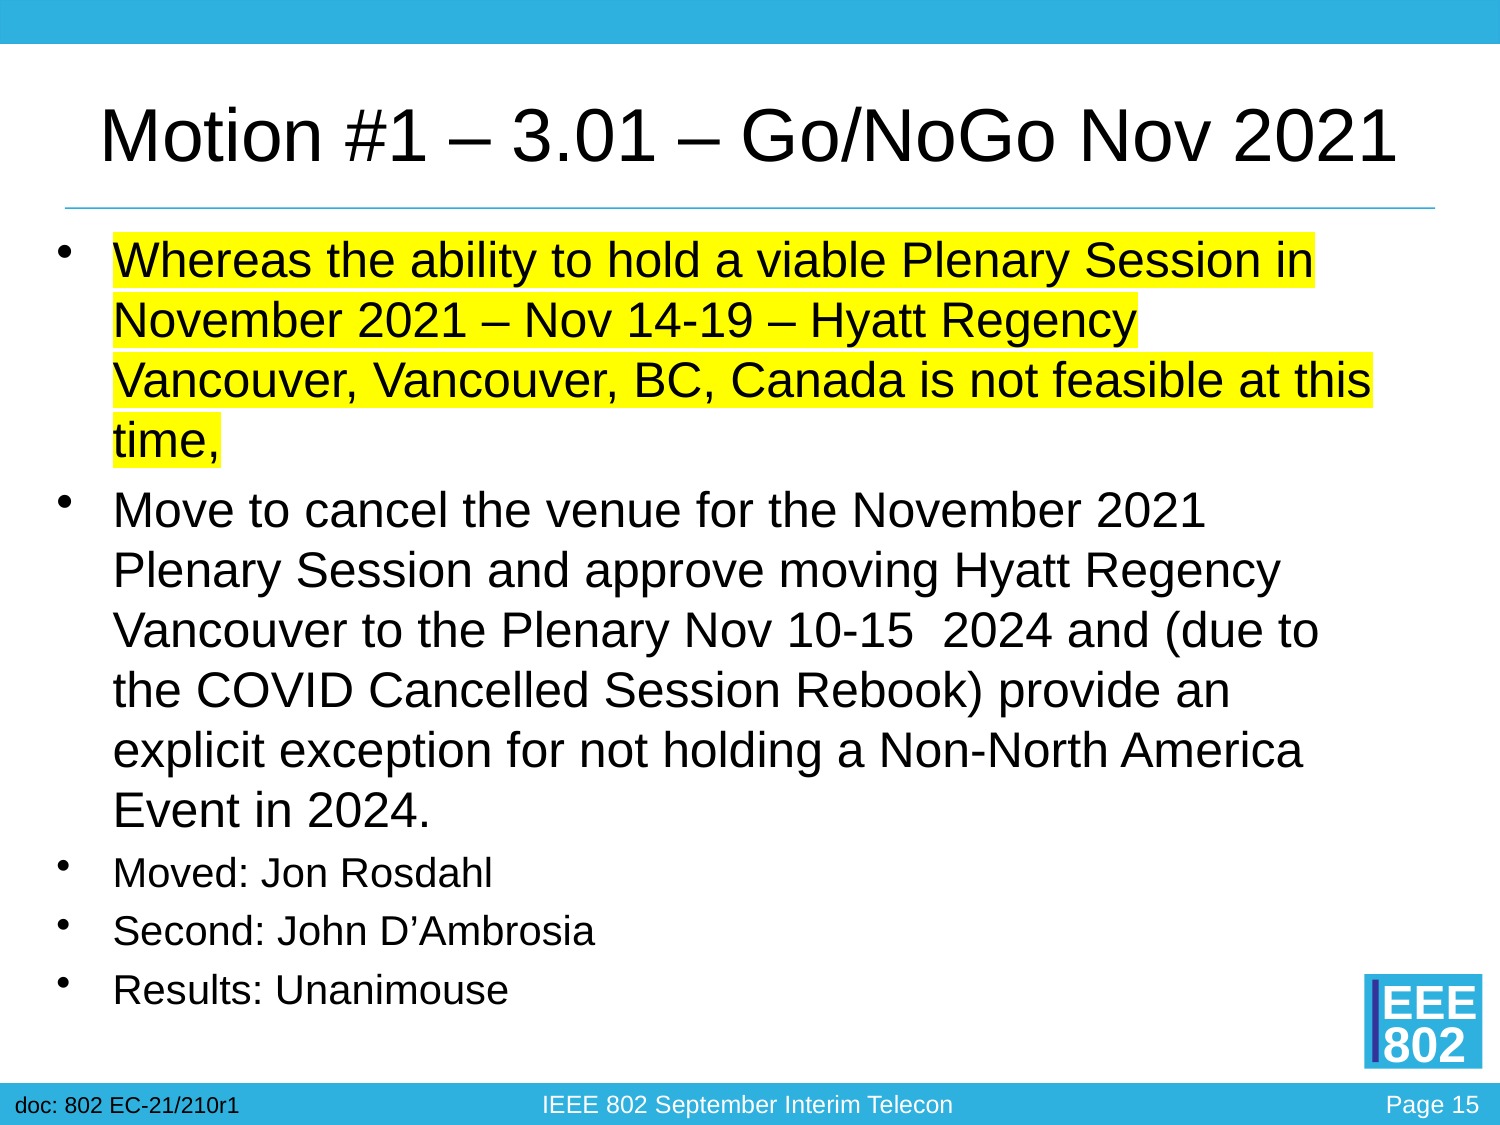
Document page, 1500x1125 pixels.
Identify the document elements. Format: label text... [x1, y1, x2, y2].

title Motion #1 – 3.01 – Go/NoGo Nov 2021 [75, 66, 1425, 197]
list Whereas the ability to hold a viable Plenary Session in November 2021 – Nov 14-19 – Hyatt Regency Vancouver, Vancouver, BC, Canada is not feasible at this time, Move to cancel the venue for the November 2021 Plenary Session and approve moving Hyatt Regency Vancouver to the Plenary Nov 10-15 2024 and (due to the COVID Cancelled Session Rebook) provide an explicit exception for not holding a Non-North America Event in 2024. Moved: Jon Rosdahl Second: John D’Ambrosia Results: Unanimouse [41, 220, 1392, 1059]
